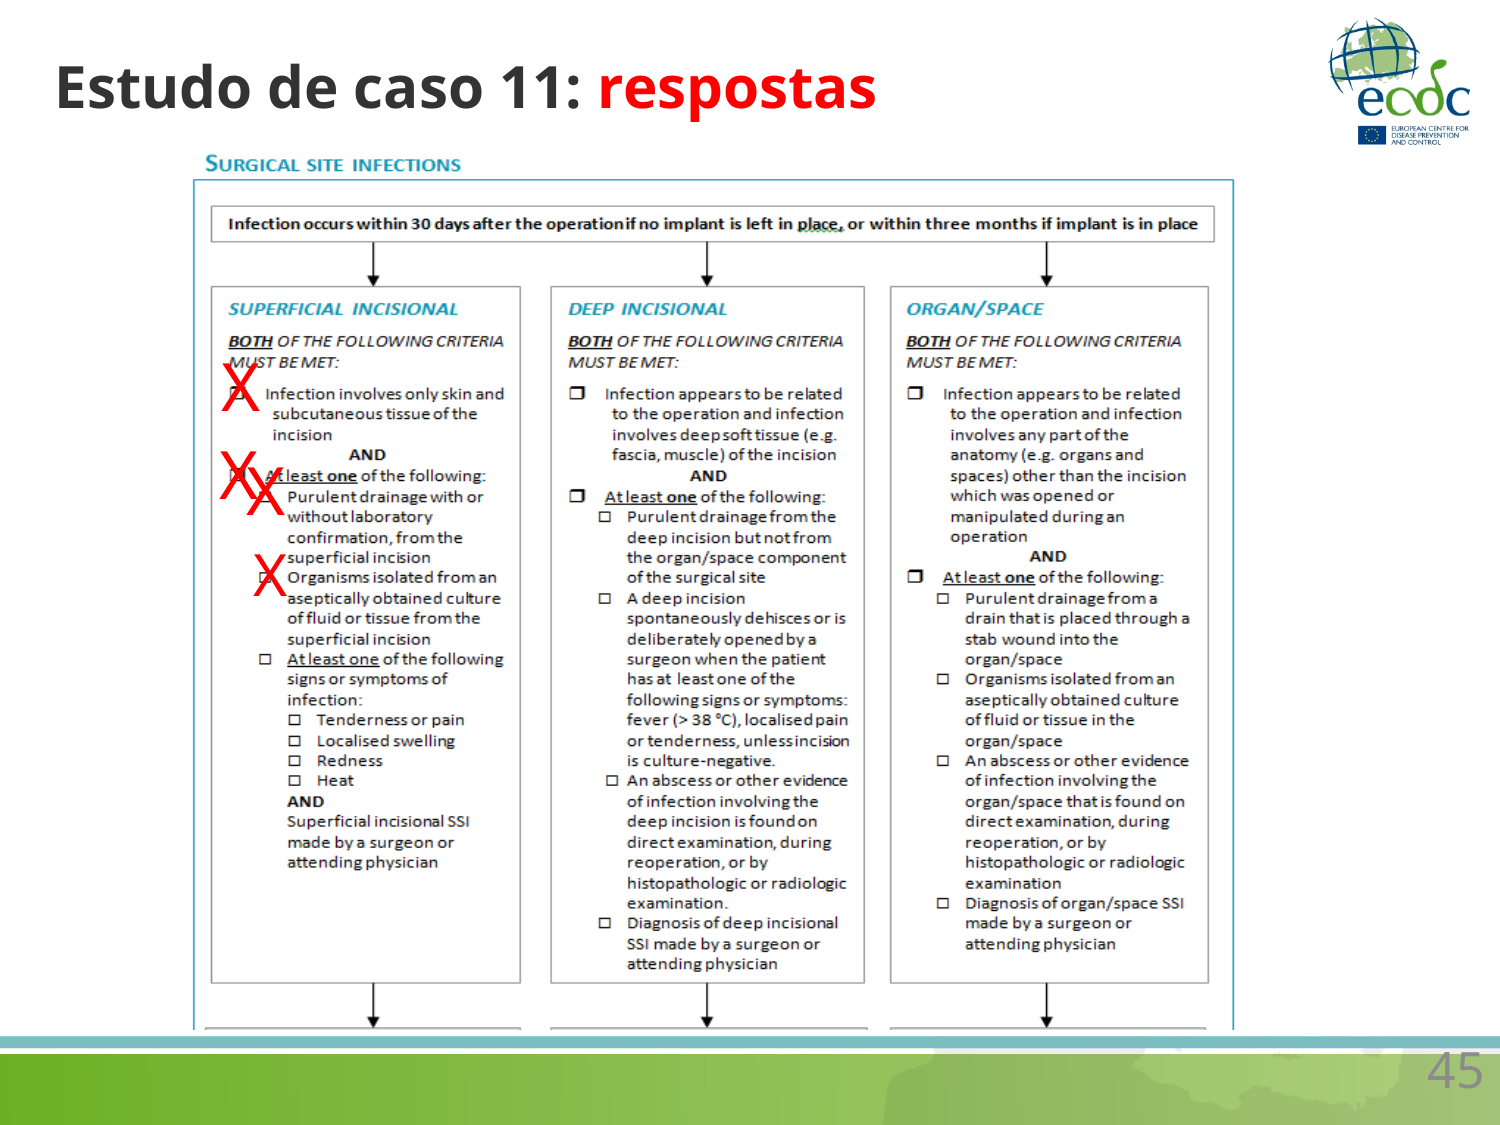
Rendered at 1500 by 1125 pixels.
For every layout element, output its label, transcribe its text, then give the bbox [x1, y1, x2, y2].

title Estudo de caso 11: respostas [54, 58, 1405, 152]
slide_number 45 [1149, 1042, 1500, 1103]
picture [0, 1036, 1500, 1125]
picture [186, 145, 1246, 1031]
picture [1328, 17, 1473, 148]
